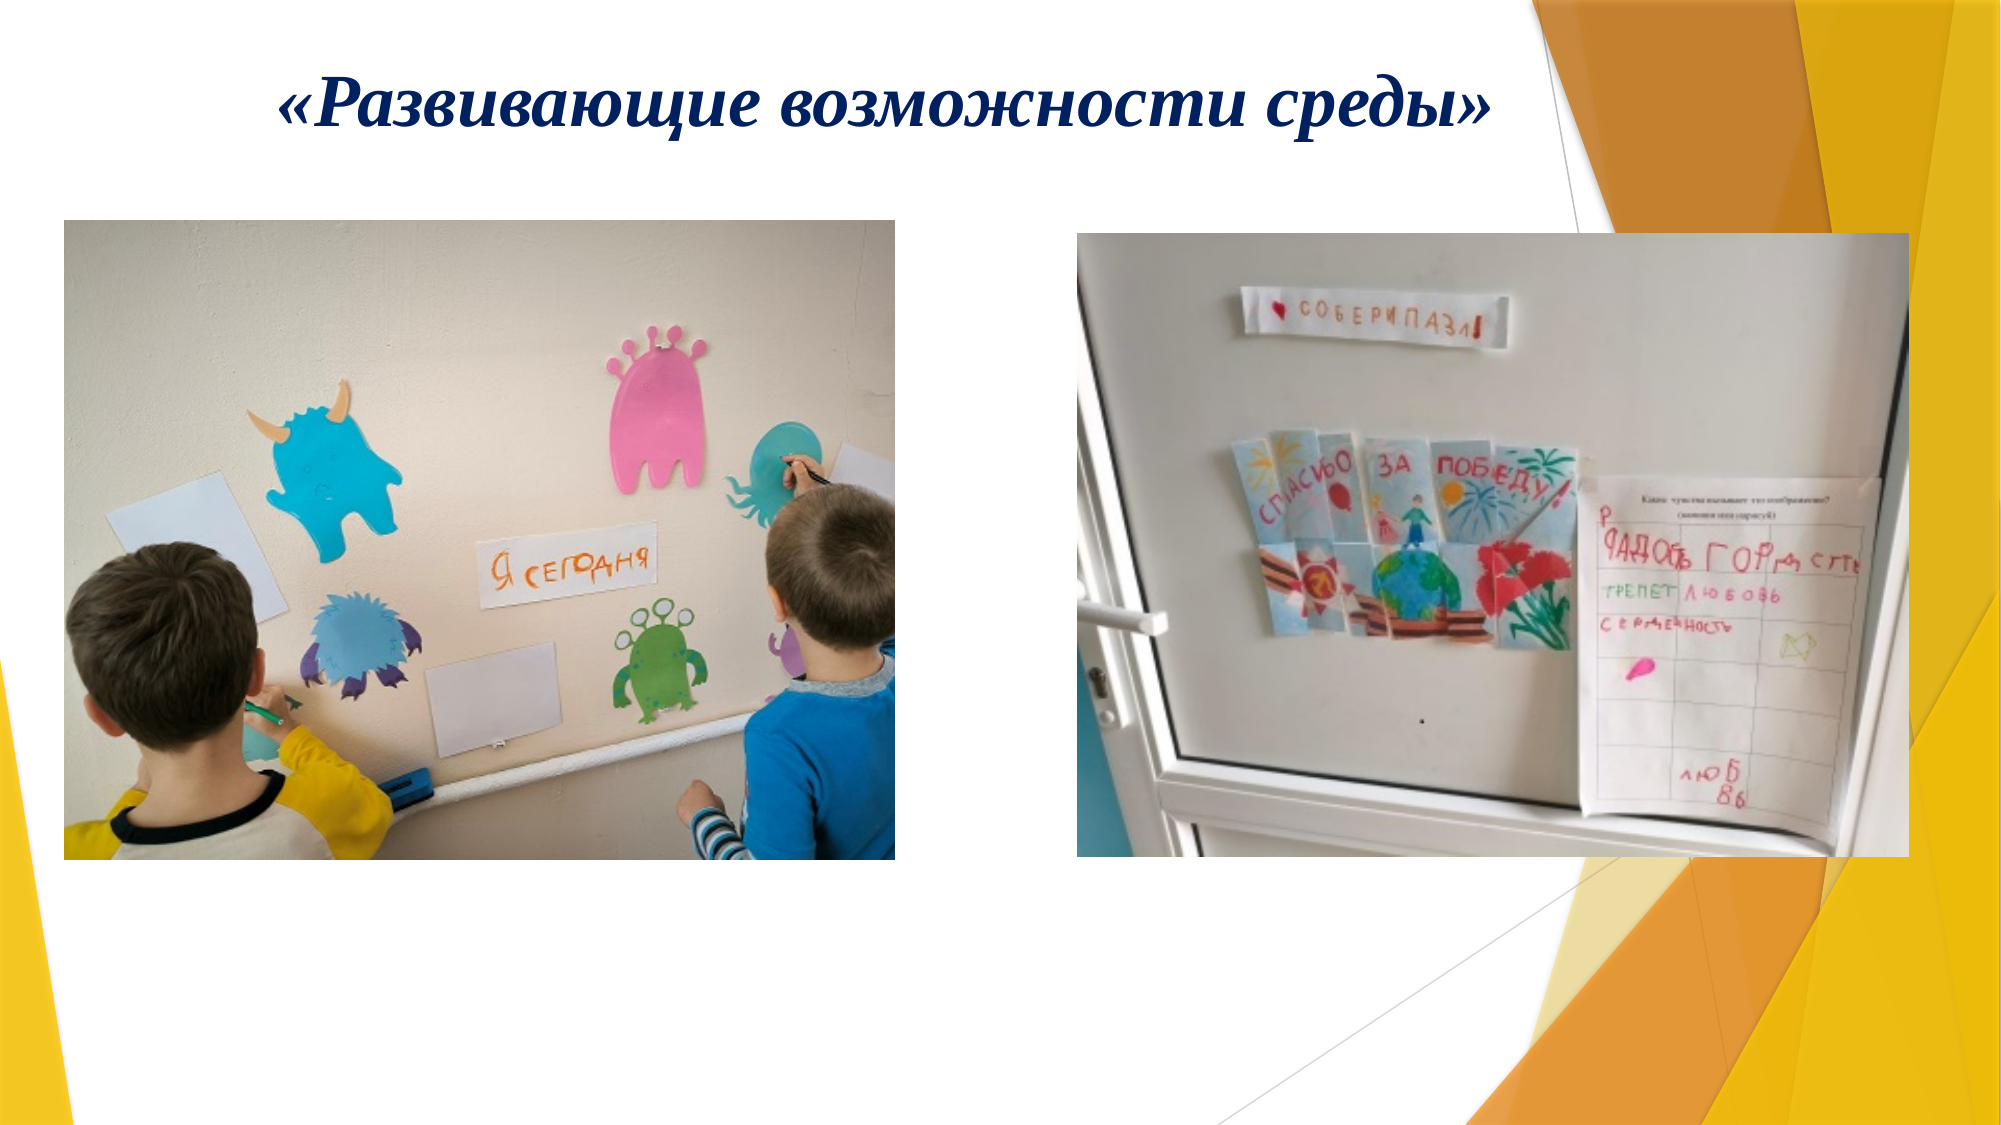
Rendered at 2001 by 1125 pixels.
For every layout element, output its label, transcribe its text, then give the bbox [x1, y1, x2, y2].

picture [1076, 233, 1910, 858]
picture [63, 219, 896, 860]
text_box «Развивающие возможности среды» [261, 37, 1511, 149]
